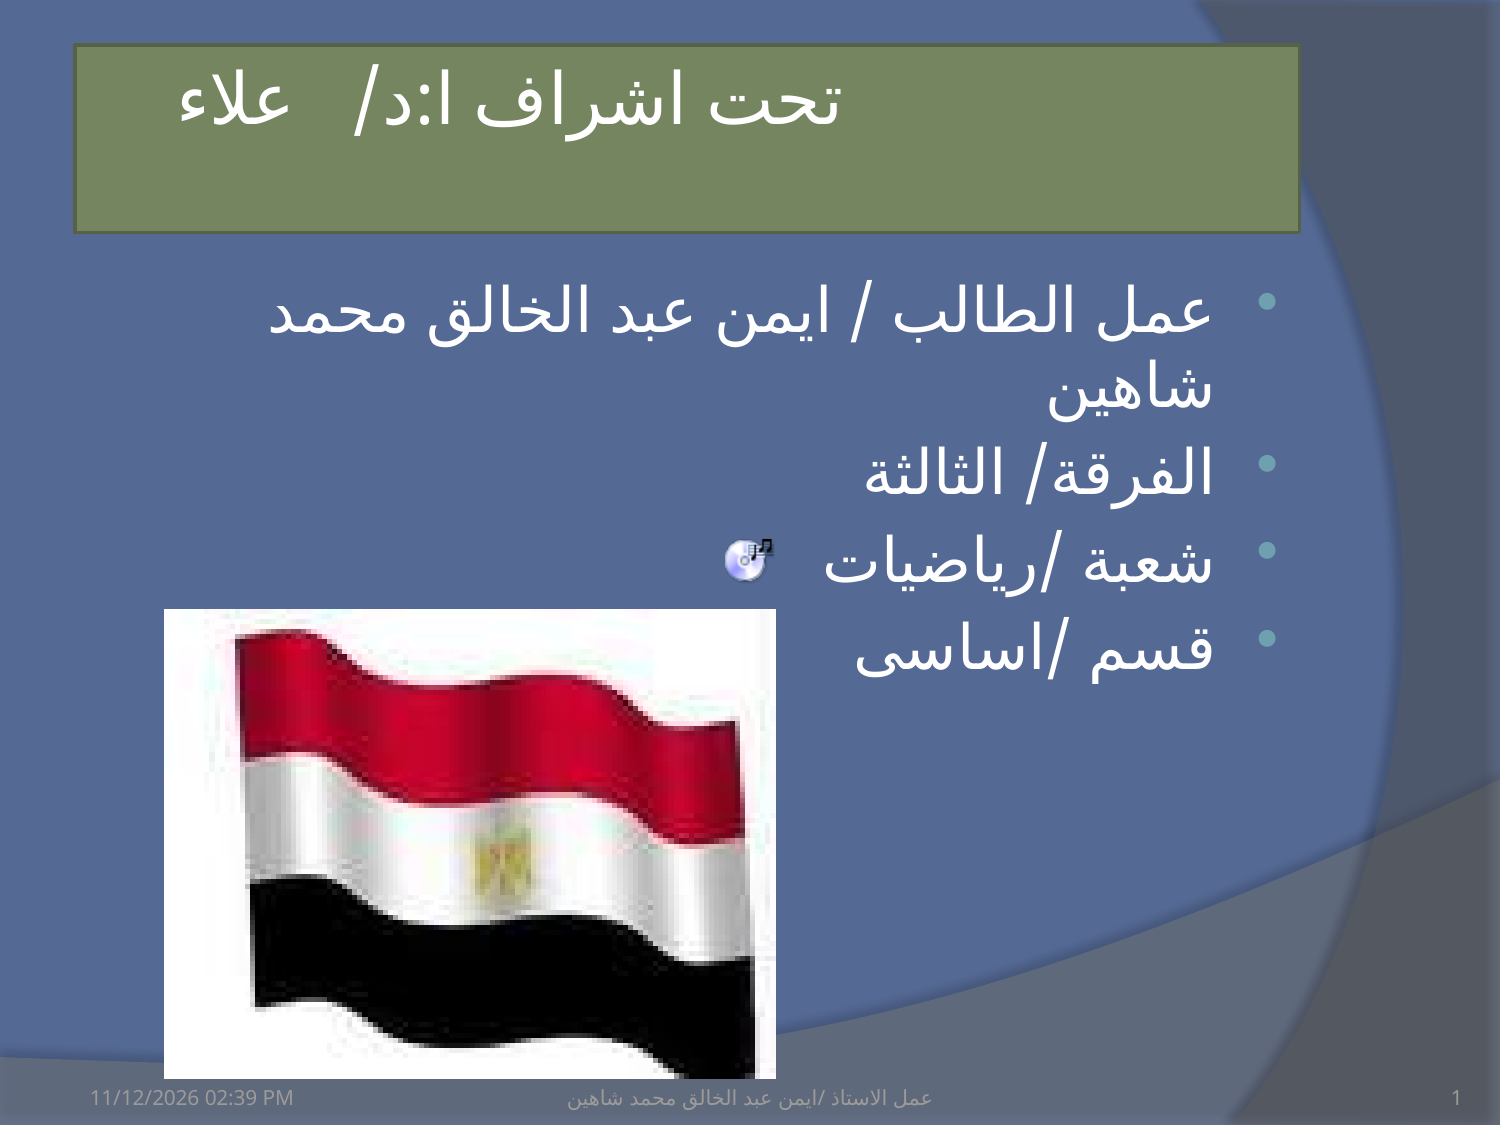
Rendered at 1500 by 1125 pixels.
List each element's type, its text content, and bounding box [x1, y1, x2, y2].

slide_number 1 [1337, 1053, 1463, 1114]
slide_number 06 كانون الأول، 11 [75, 1053, 425, 1114]
picture [163, 609, 776, 1079]
picture [724, 537, 776, 588]
title تحت اشراف ا:د/ علاء [73, 43, 1301, 234]
list عمل الطالب / ايمن عبد الخالق محمد شاهين الفرقة/ الثالثة شعبة /رياضيات قسم /اساسى [75, 262, 1300, 1005]
footer عمل الاستاذ /ايمن عبد الخالق محمد شاهين [512, 1053, 988, 1114]
